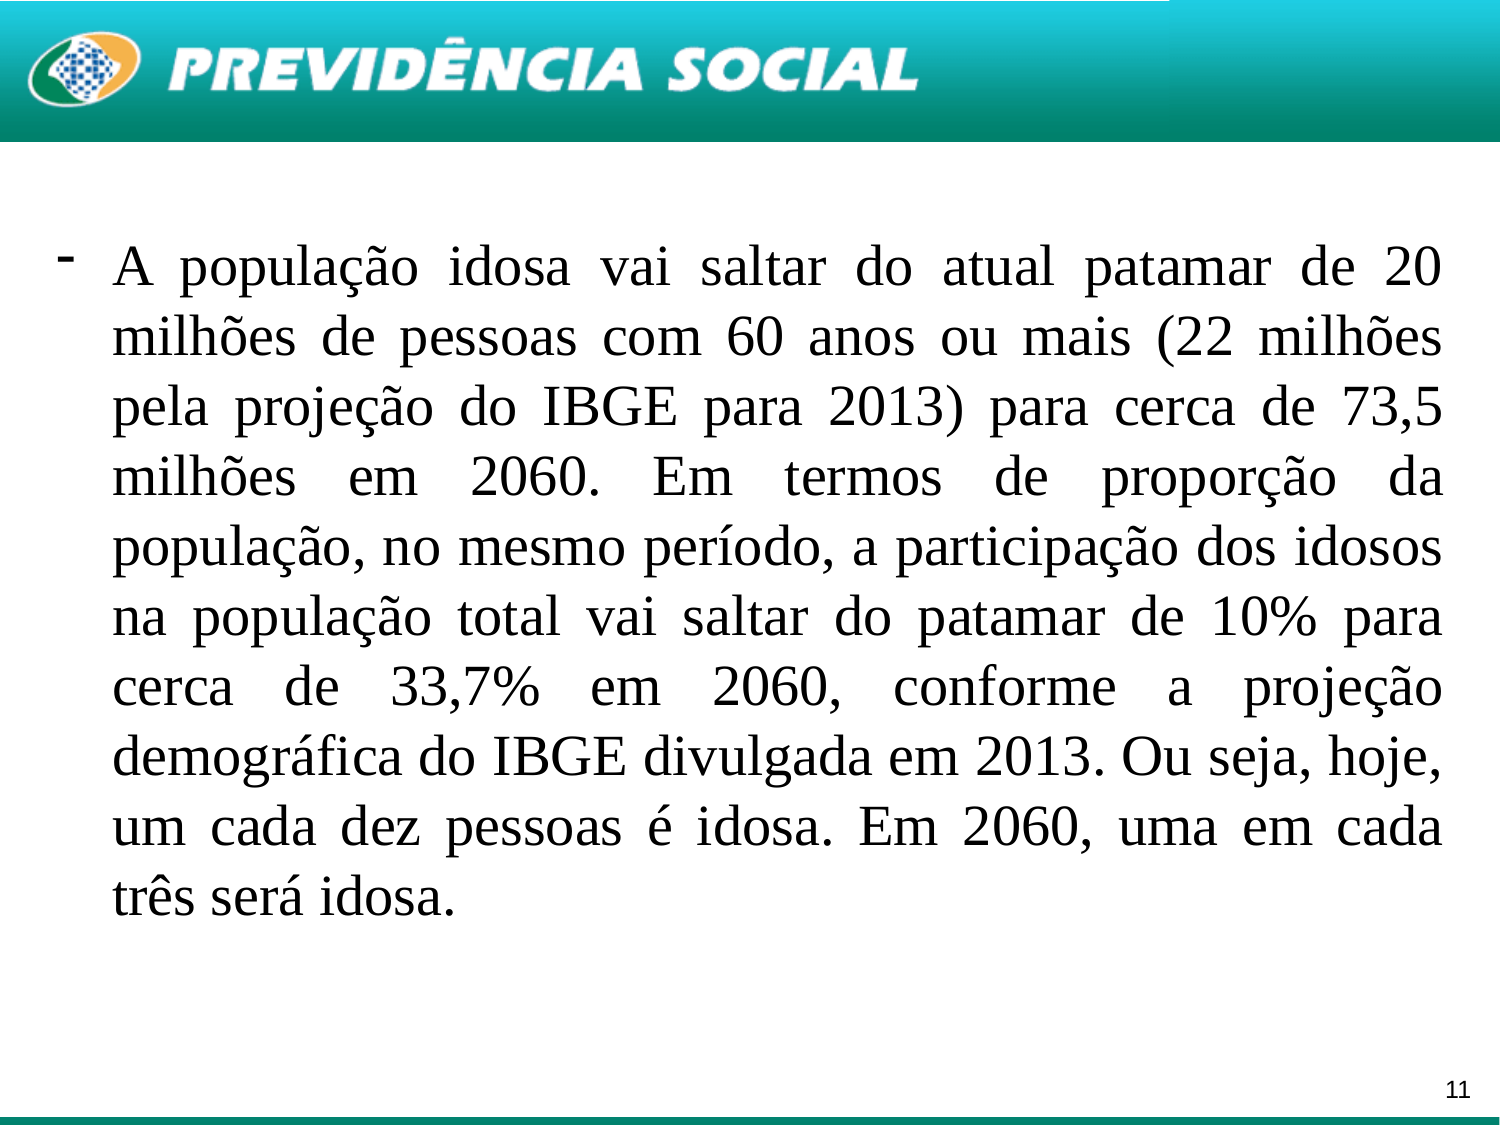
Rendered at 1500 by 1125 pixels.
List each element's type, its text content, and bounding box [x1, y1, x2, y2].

picture [0, 1117, 1500, 1125]
text_box A população idosa vai saltar do atual patamar de 20 milhões de pessoas com 60 anos ou mais (22 milhões pela projeção do IBGE para 2013) para cerca de 73,5 milhões em 2060. Em termos de proporção da população, no mesmo período, a participação dos idosos na população total vai saltar do patamar de 10% para cerca de 33,7% em 2060, conforme a projeção demográfica do IBGE divulgada em 2013. Ou seja, hoje, um cada dez pessoas é idosa. Em 2060, uma em cada três será idosa. [41, 219, 1459, 935]
picture [0, 0, 1500, 142]
